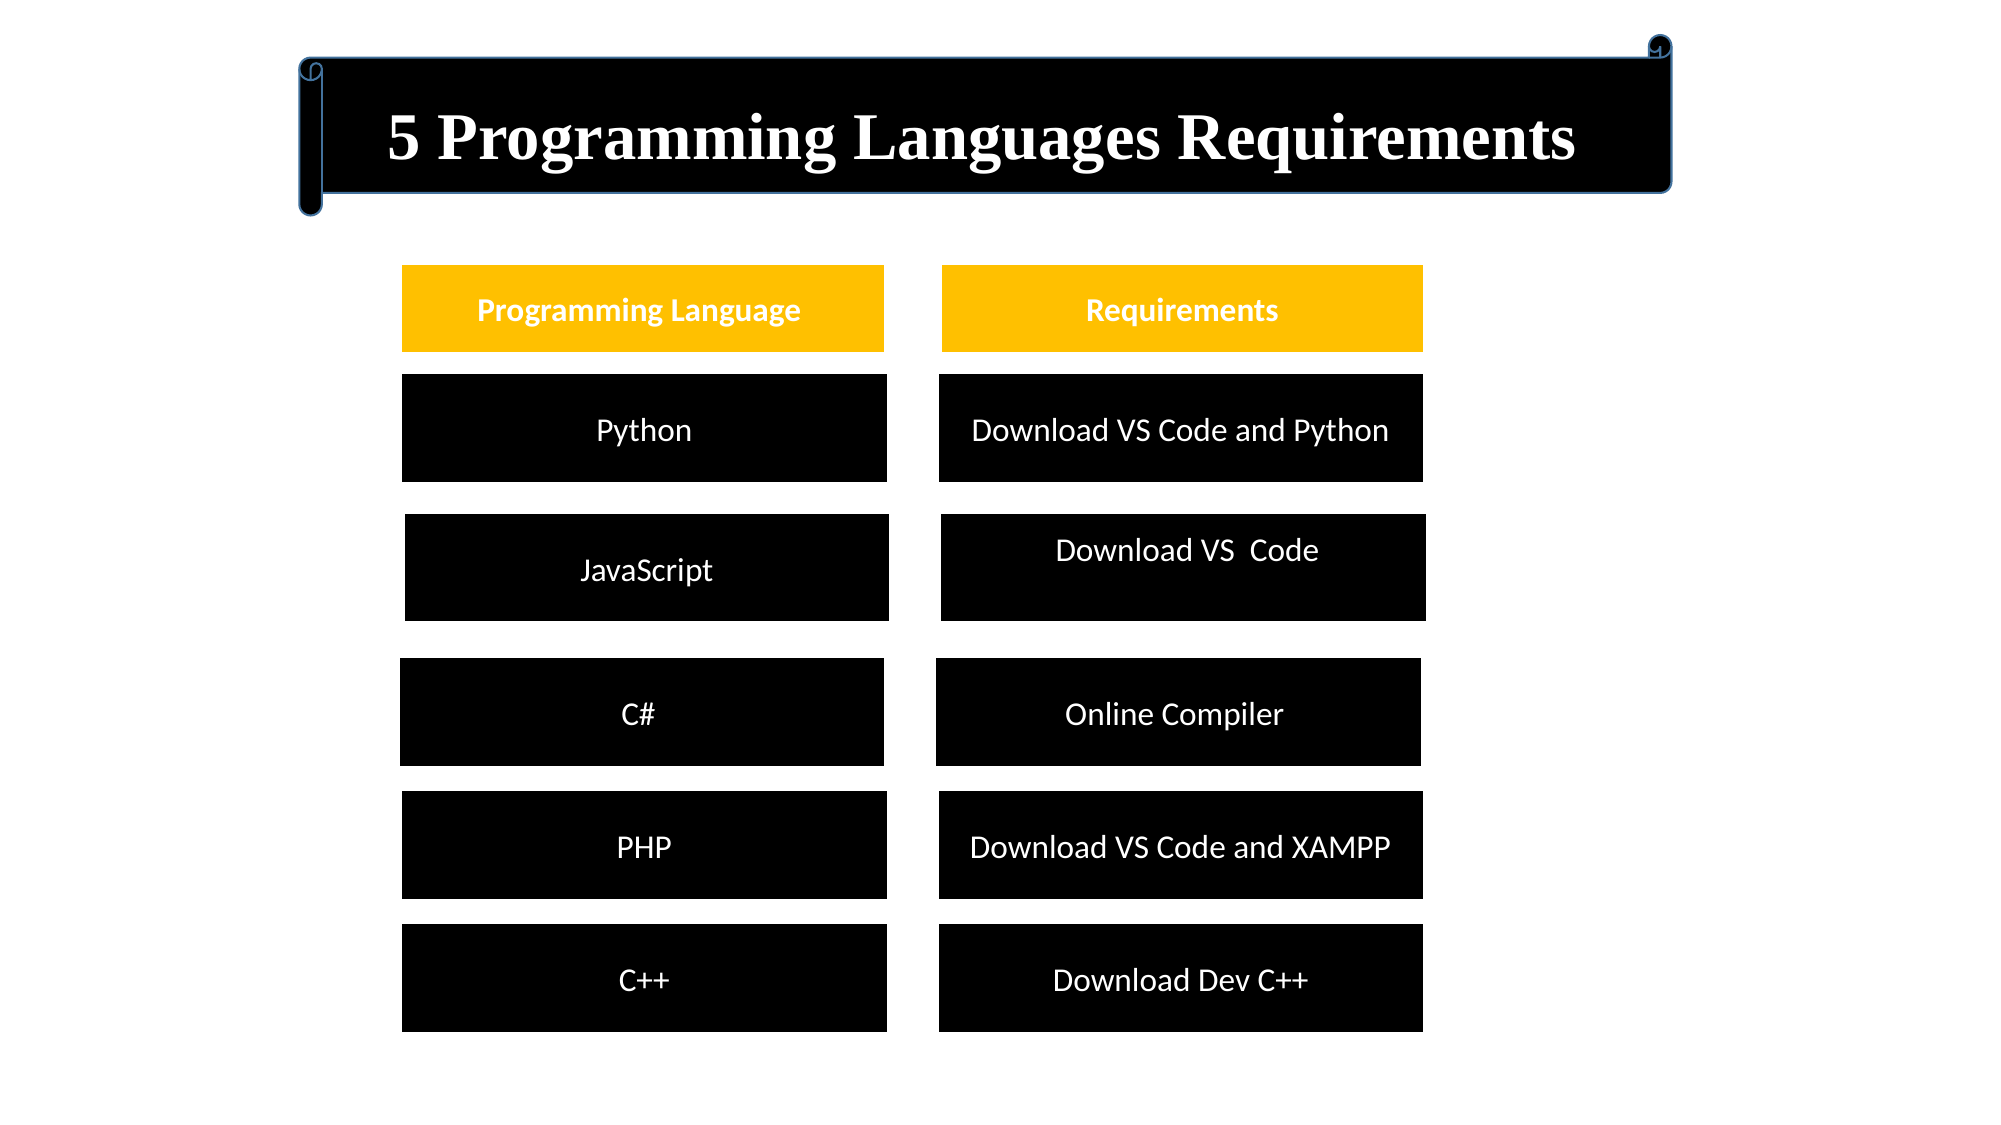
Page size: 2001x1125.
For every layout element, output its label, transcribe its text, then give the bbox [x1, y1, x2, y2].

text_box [400, 262, 1425, 354]
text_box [400, 659, 1421, 766]
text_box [403, 925, 1423, 1032]
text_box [405, 514, 1425, 621]
text_box 5 Programming Languages Requirements [298, 33, 1673, 217]
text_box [403, 792, 1423, 899]
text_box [403, 375, 1423, 482]
